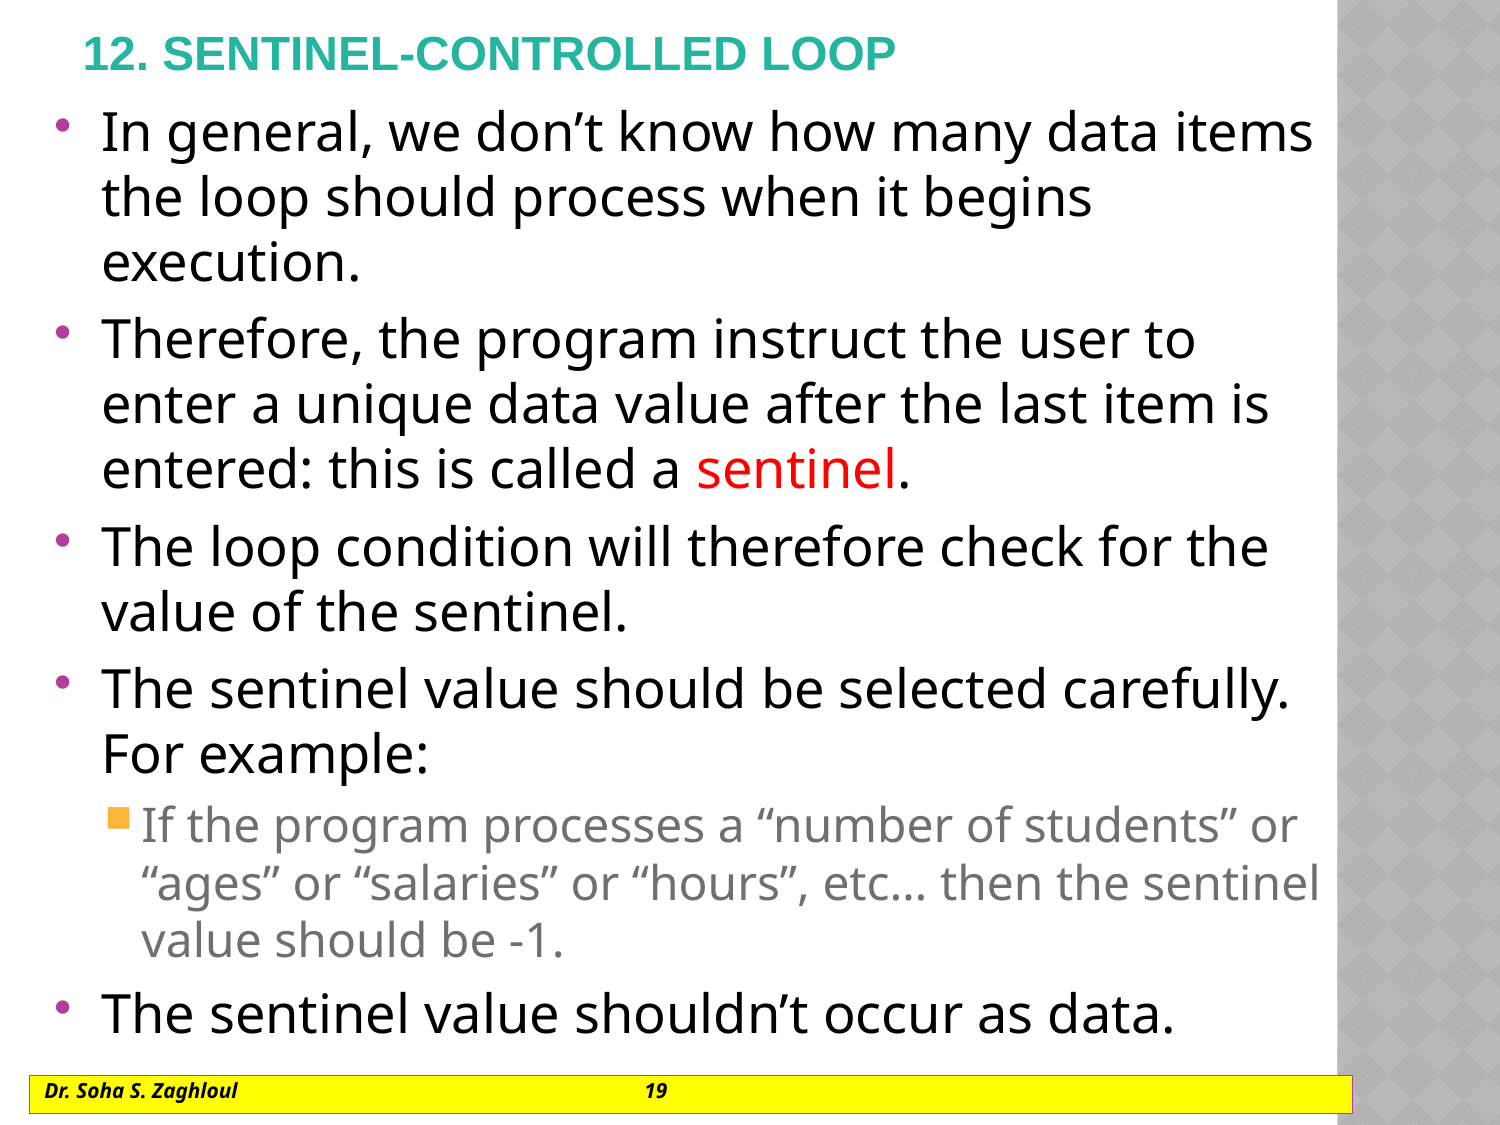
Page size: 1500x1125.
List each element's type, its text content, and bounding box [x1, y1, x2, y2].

text_box Dr. Soha S. Zaghloul 19 [29, 1075, 1353, 1114]
list In general, we don’t know how many data items the loop should process when it begins execution. Therefore, the program instruct the user to enter a unique data value after the last item is entered: this is called a sentinel. The loop condition will therefore check for the value of the sentinel. The sentinel value should be selected carefully. For example: If the program processes a “number of students” or “ages” or “salaries” or “hours”, etc… then the sentinel value should be -1. The sentinel value shouldn’t occur as data. [41, 90, 1341, 1059]
title 12. sentinel-controlled loop [75, 19, 1263, 81]
